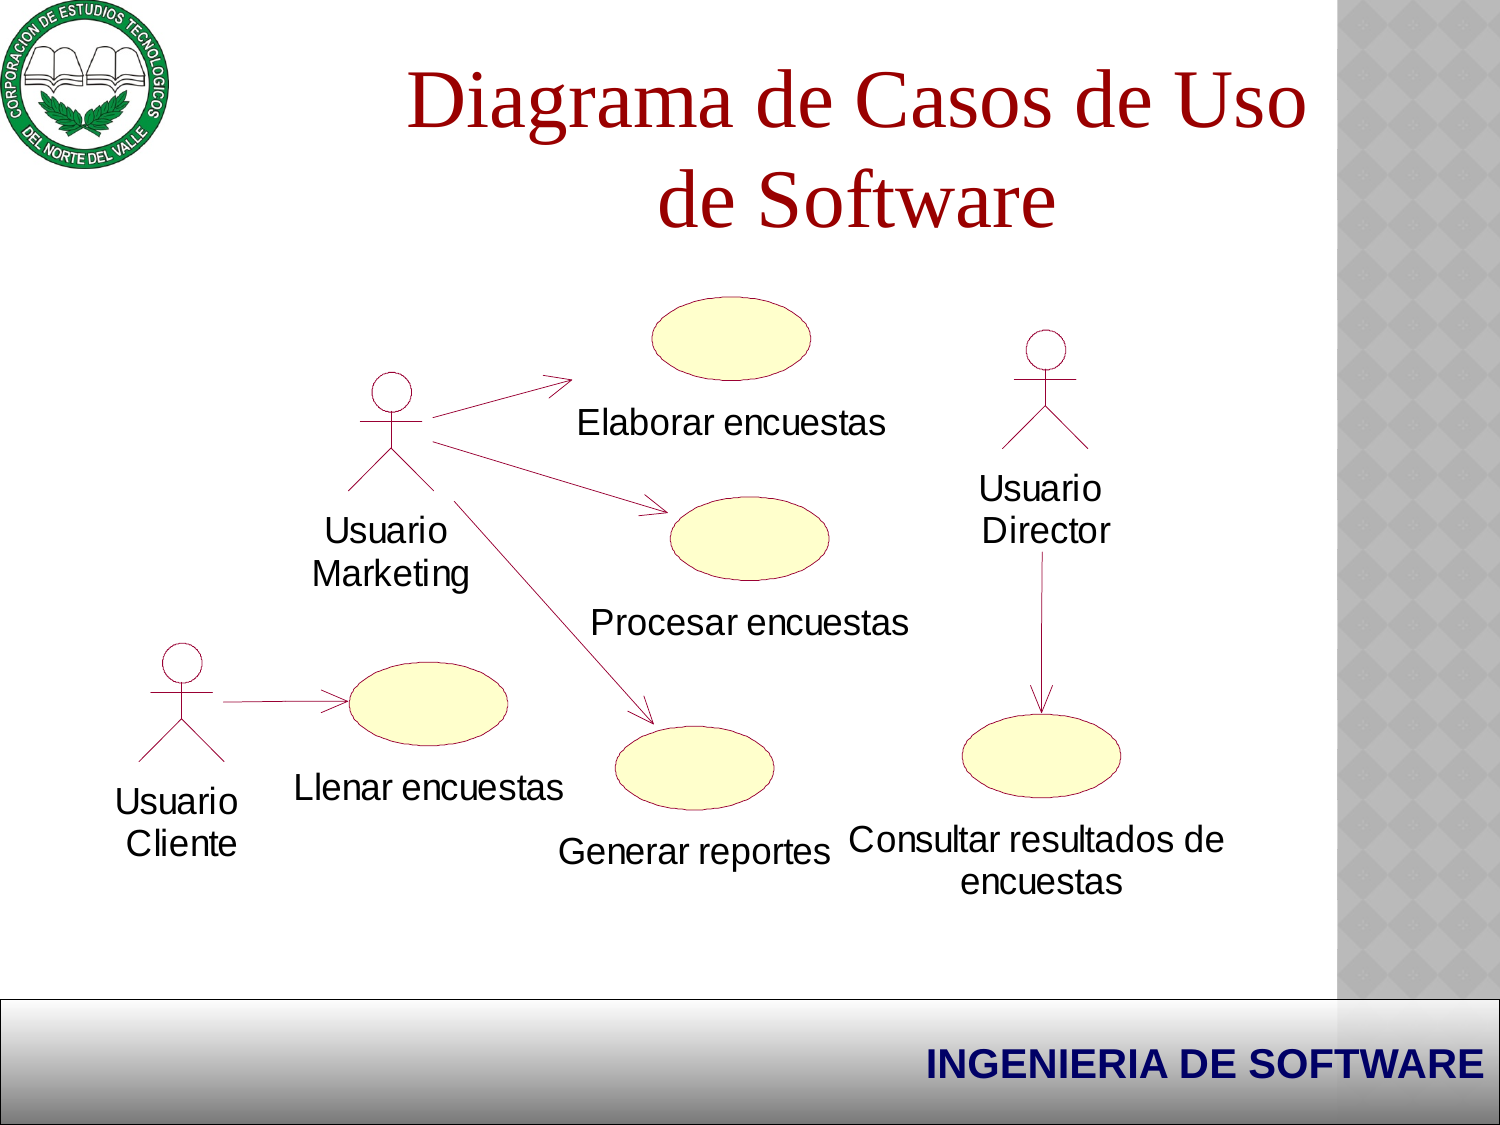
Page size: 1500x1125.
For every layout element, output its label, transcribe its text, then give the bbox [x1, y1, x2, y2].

picture [0, 260, 1337, 952]
picture [0, 0, 169, 169]
text_box Diagrama de Casos de Uso de Software [351, 50, 1364, 238]
